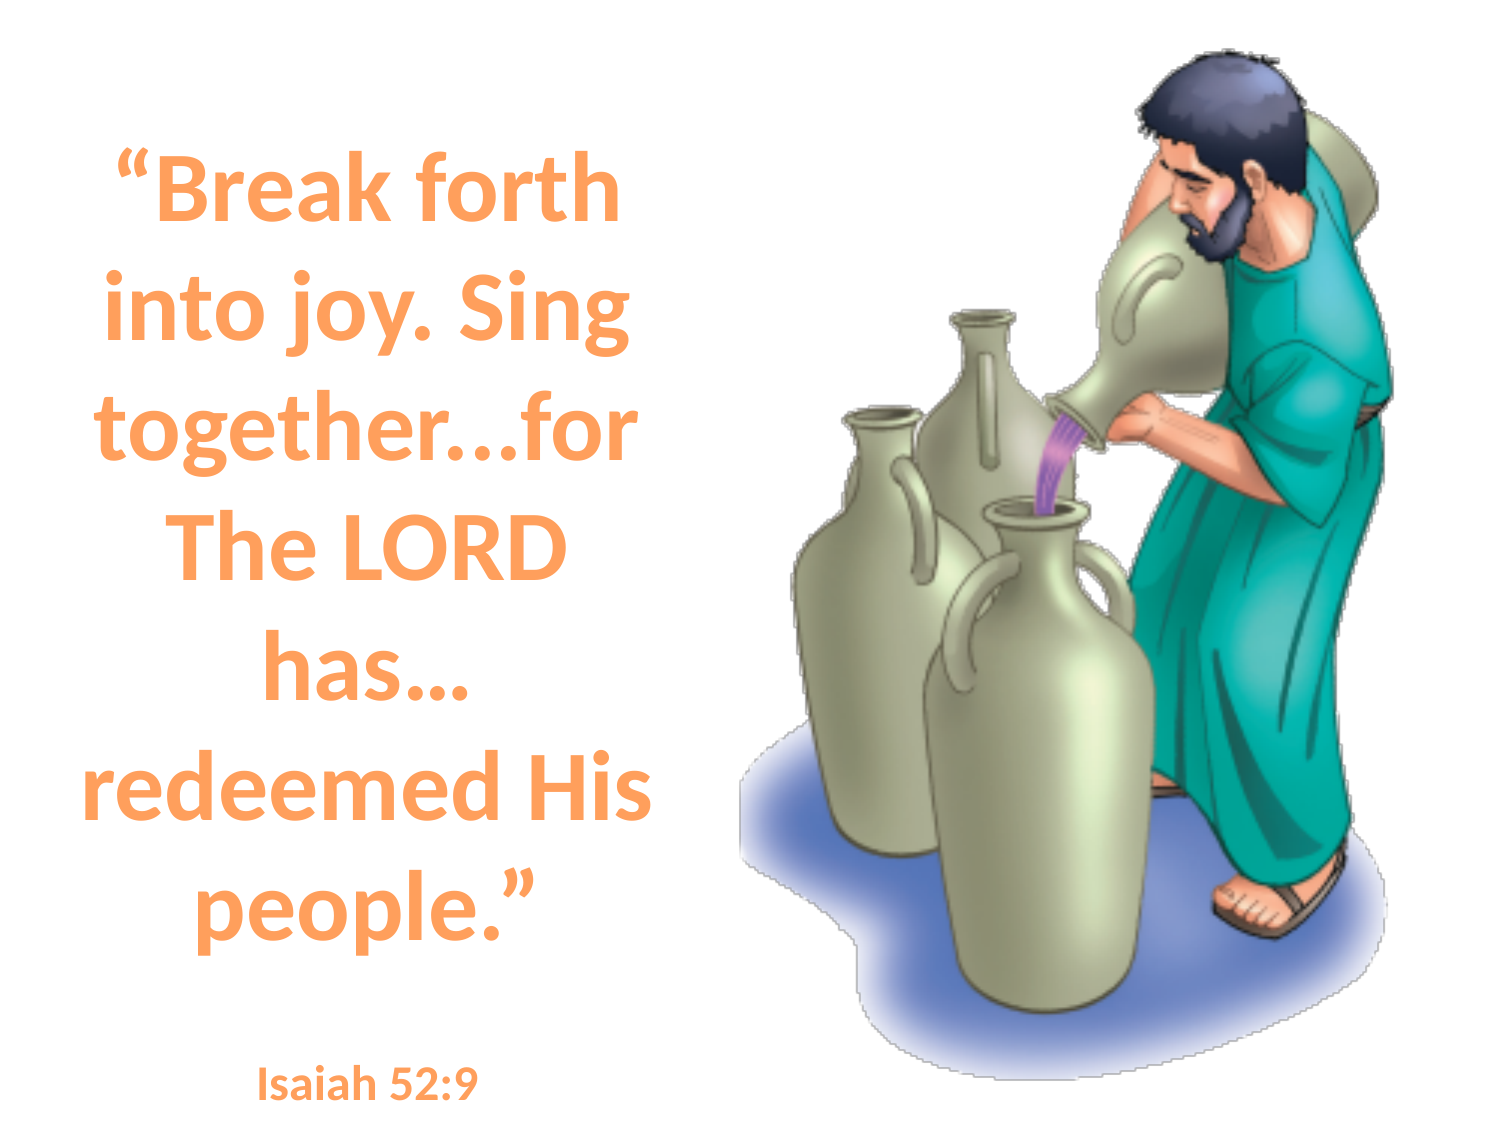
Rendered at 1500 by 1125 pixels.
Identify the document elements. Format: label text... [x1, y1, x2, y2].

picture [714, 26, 1481, 1099]
text_box “Break forth into joy. Sing together...for The LORD has…redeemed His people.” Isaiah 52:9 [48, 113, 687, 1118]
